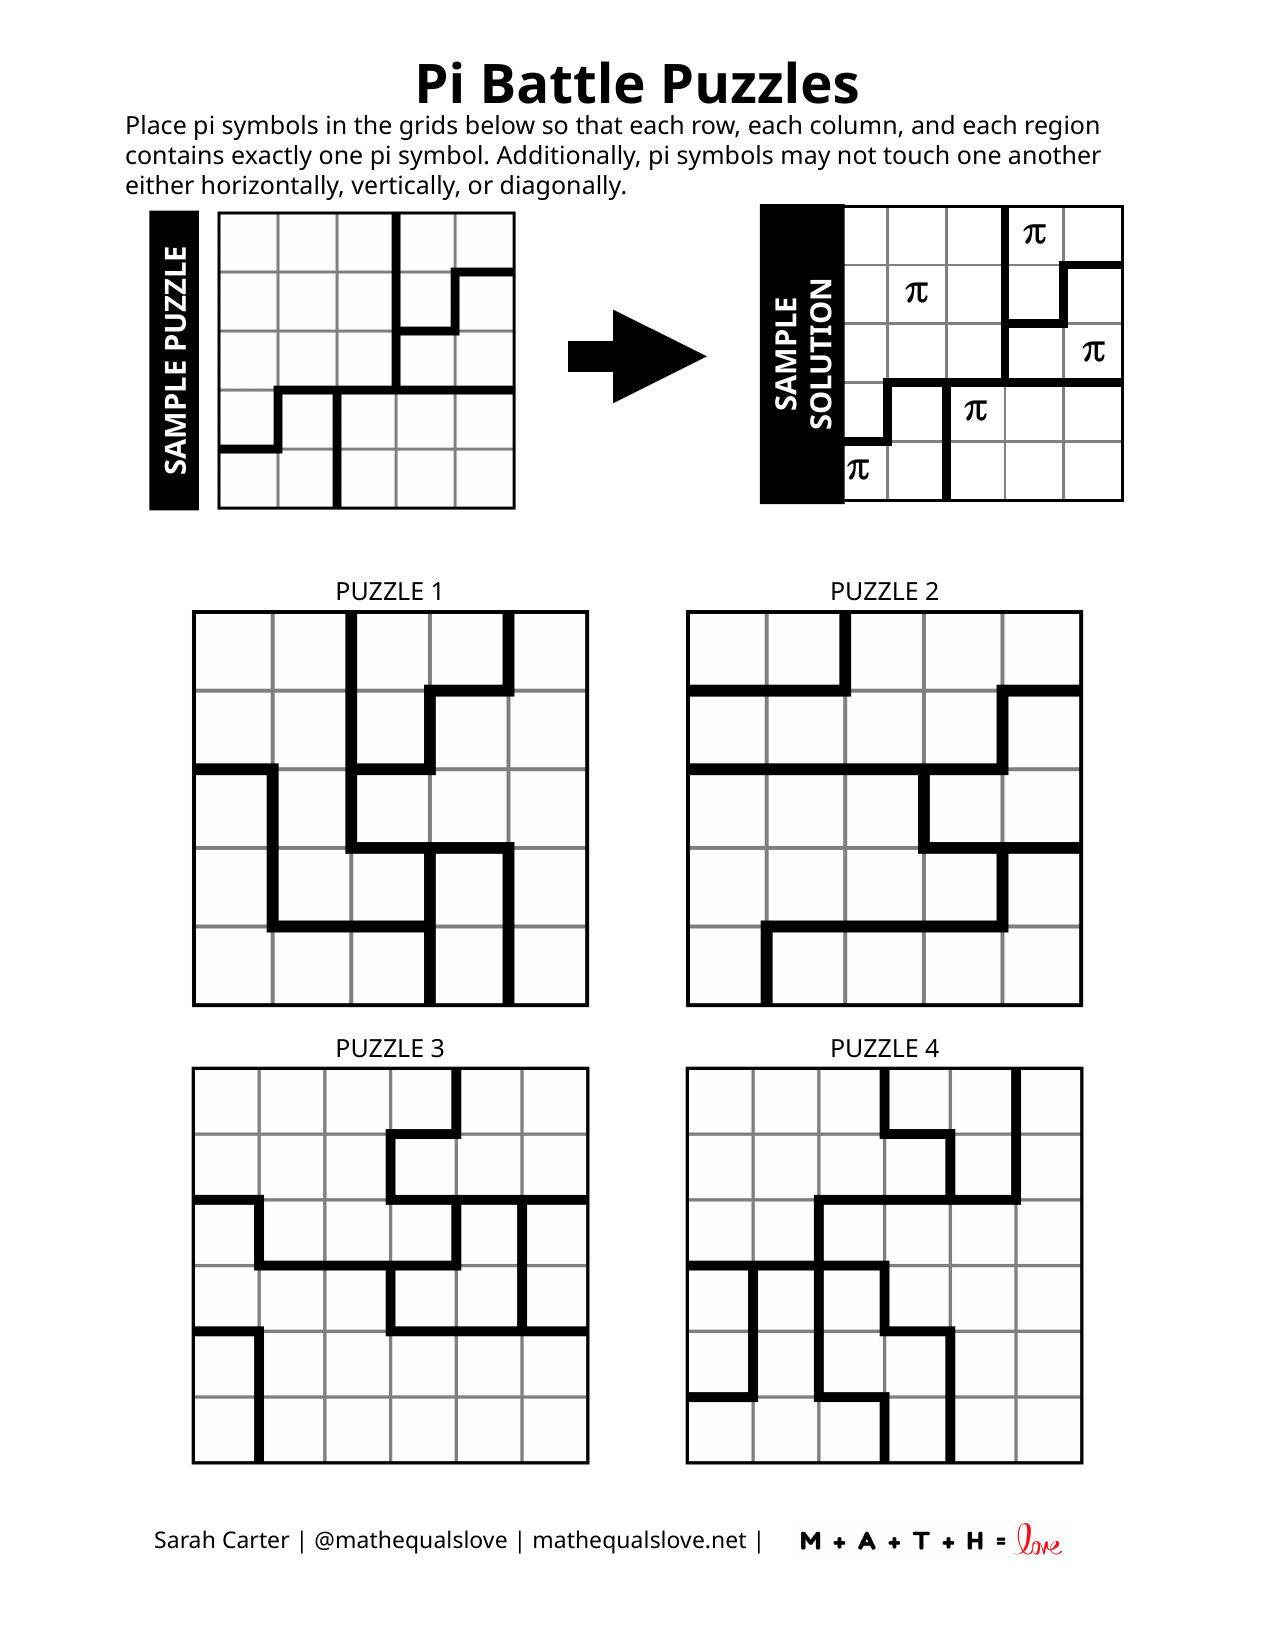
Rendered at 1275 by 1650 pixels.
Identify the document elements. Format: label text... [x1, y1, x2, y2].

picture [960, 395, 992, 426]
picture [791, 1520, 1069, 1559]
picture [901, 277, 933, 309]
picture [1019, 218, 1050, 250]
picture [215, 209, 517, 511]
text_box SAMPLE SOLUTION [759, 207, 845, 505]
picture [842, 453, 874, 485]
text_box SAMPLE PUZZLE [149, 210, 199, 511]
picture [1077, 336, 1109, 368]
text_box [845, 207, 1126, 504]
text_box Place pi symbols in the grids below so that each row, each column, and each region contains exactly one pi symbol. Additionally, pi symbols may not touch one another either horizontally, vertically, or diagonally. [110, 102, 1165, 207]
text_box Sarah Carter | @mathequalslove | mathequalslove.net | [139, 1518, 851, 1561]
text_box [189, 574, 1086, 1467]
text_box [845, 207, 1123, 501]
text_box Pi Battle Puzzles [315, 49, 960, 102]
